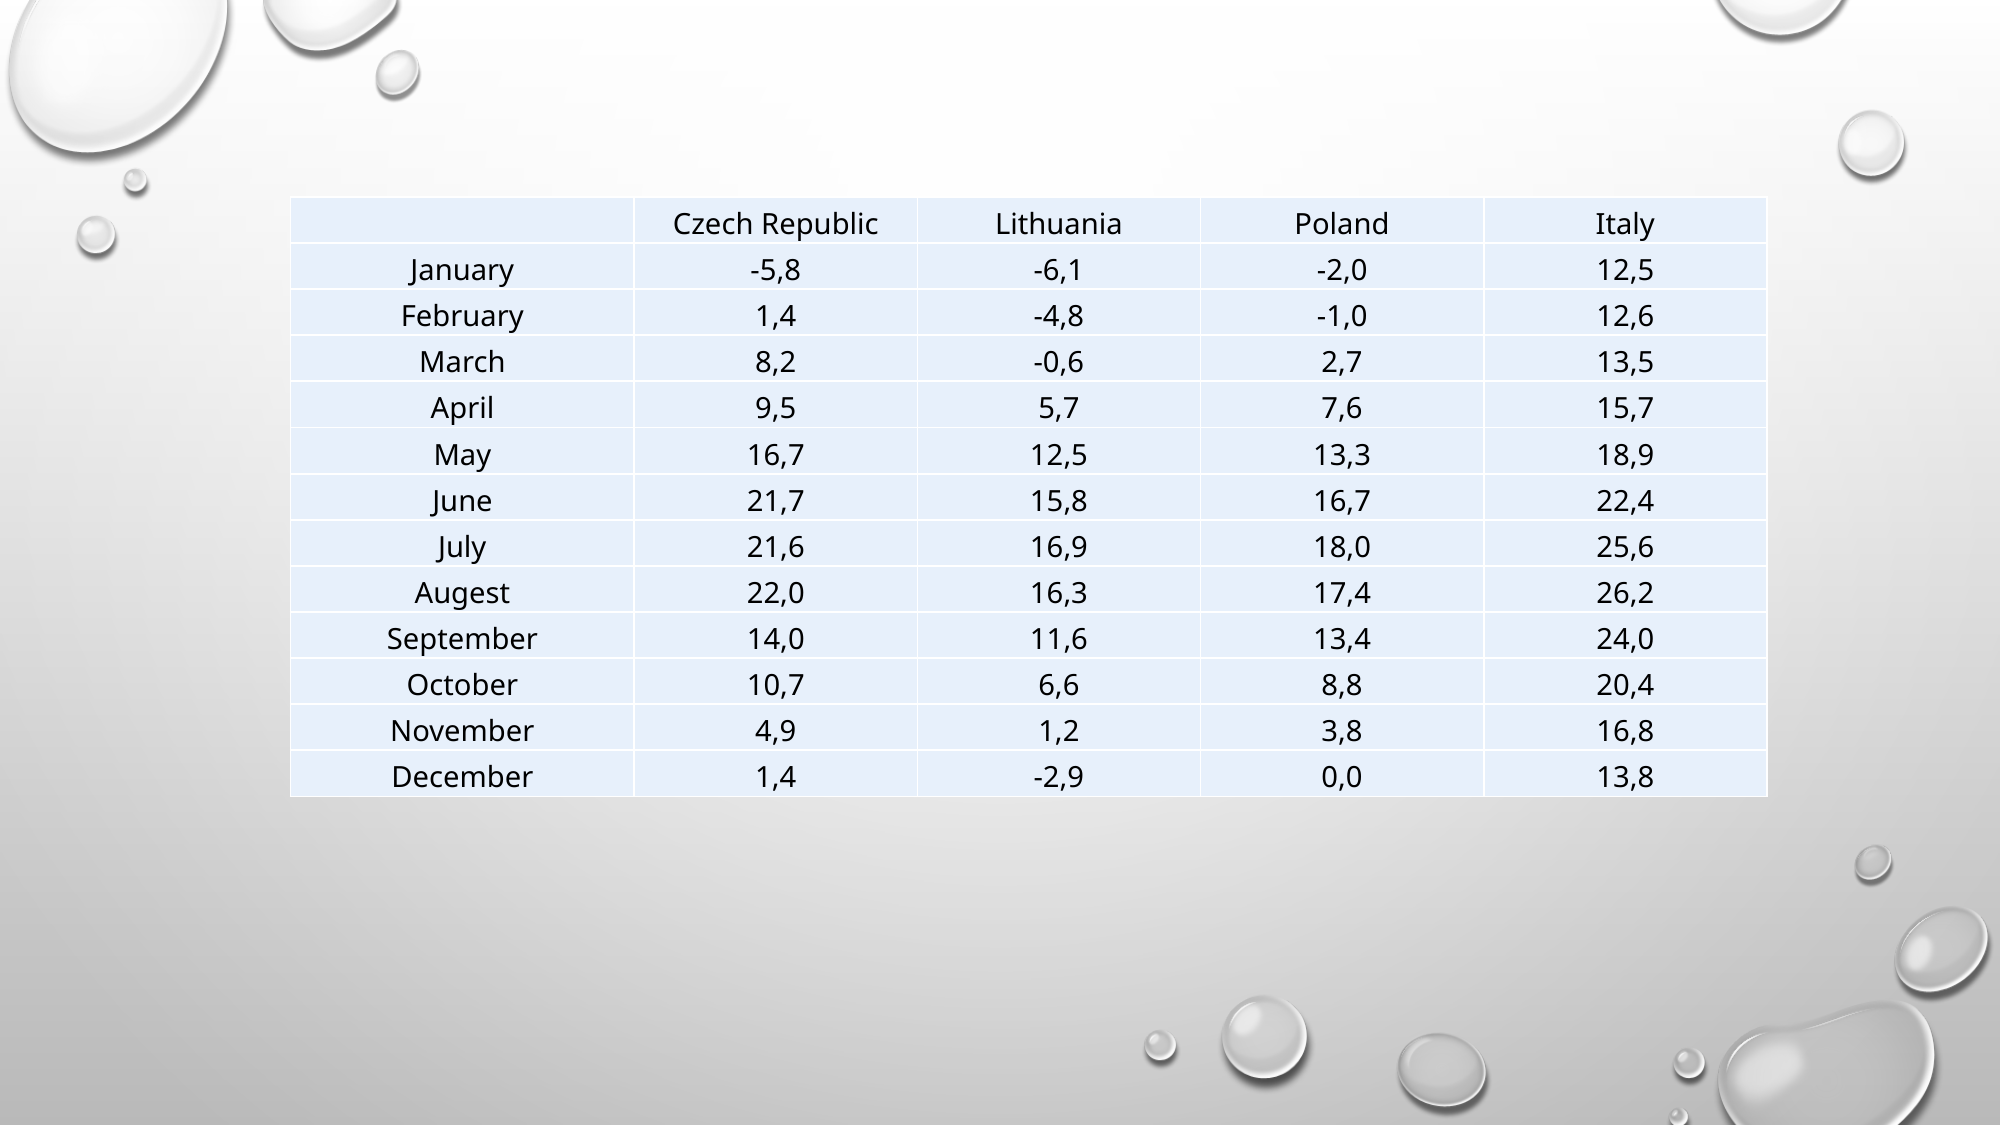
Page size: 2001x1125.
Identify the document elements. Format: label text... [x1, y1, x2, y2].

table_cell 3,8 [1201, 705, 1483, 749]
table_cell April [291, 382, 633, 427]
table_cell 9,5 [635, 382, 917, 427]
table_cell -5,8 [635, 244, 917, 288]
table_cell -2,0 [1201, 244, 1483, 288]
table_cell 17,4 [1201, 567, 1483, 611]
table_cell 15,7 [1485, 382, 1766, 427]
table_cell 26,2 [1485, 567, 1766, 611]
table_cell 2,7 [1201, 336, 1483, 380]
table_header Czech Republic [635, 198, 917, 242]
table_cell 12,6 [1485, 290, 1766, 334]
table_cell September [291, 613, 633, 657]
table_cell -4,8 [918, 290, 1200, 334]
table_cell 13,3 [1201, 428, 1483, 473]
table_cell 16,7 [1201, 475, 1483, 519]
table_cell 20,4 [1485, 659, 1766, 703]
table_cell 21,6 [635, 521, 917, 565]
table_cell 5,7 [918, 382, 1200, 427]
picture [0, 0, 2000, 1125]
table_cell 16,9 [918, 521, 1200, 565]
table_cell 24,0 [1485, 613, 1766, 657]
table_cell 8,2 [635, 336, 917, 380]
table_cell 16,8 [1485, 705, 1766, 749]
table_cell 15,8 [918, 475, 1200, 519]
table_cell 14,0 [635, 613, 917, 657]
table_header Poland [1201, 198, 1483, 242]
table_header [291, 198, 633, 242]
table_cell Augest [291, 567, 633, 611]
table_cell -2,9 [918, 751, 1200, 796]
table_cell December [291, 751, 633, 796]
table_cell 1,4 [635, 290, 917, 334]
table_cell 13,5 [1485, 336, 1766, 380]
table_cell 1,4 [635, 751, 917, 796]
table_cell March [291, 336, 633, 380]
table_cell June [291, 475, 633, 519]
table_cell 16,7 [635, 428, 917, 473]
table_cell 12,5 [1485, 244, 1766, 288]
table_cell -1,0 [1201, 290, 1483, 334]
table_cell 0,0 [1201, 751, 1483, 796]
table_cell July [291, 521, 633, 565]
table_header Lithuania [918, 198, 1200, 242]
table_cell January [291, 244, 633, 288]
table_cell 12,5 [918, 428, 1200, 473]
table_cell 25,6 [1485, 521, 1766, 565]
table_cell 6,6 [918, 659, 1200, 703]
table_cell 22,4 [1485, 475, 1766, 519]
table_cell 18,9 [1485, 428, 1766, 473]
table_cell -0,6 [918, 336, 1200, 380]
table_cell 1,2 [918, 705, 1200, 749]
table_cell May [291, 428, 633, 473]
table_cell February [291, 290, 633, 334]
table_cell 10,7 [635, 659, 917, 703]
table_cell 18,0 [1201, 521, 1483, 565]
table_cell 13,8 [1485, 751, 1766, 796]
table_cell 22,0 [635, 567, 917, 611]
table_cell 8,8 [1201, 659, 1483, 703]
table_cell 16,3 [918, 567, 1200, 611]
table_cell -6,1 [918, 244, 1200, 288]
table_cell 21,7 [635, 475, 917, 519]
table_cell 11,6 [918, 613, 1200, 657]
table_cell 4,9 [635, 705, 917, 749]
table_cell October [291, 659, 633, 703]
table_cell November [291, 705, 633, 749]
table_cell 7,6 [1201, 382, 1483, 427]
table_header Italy [1485, 198, 1766, 242]
table_cell 13,4 [1201, 613, 1483, 657]
